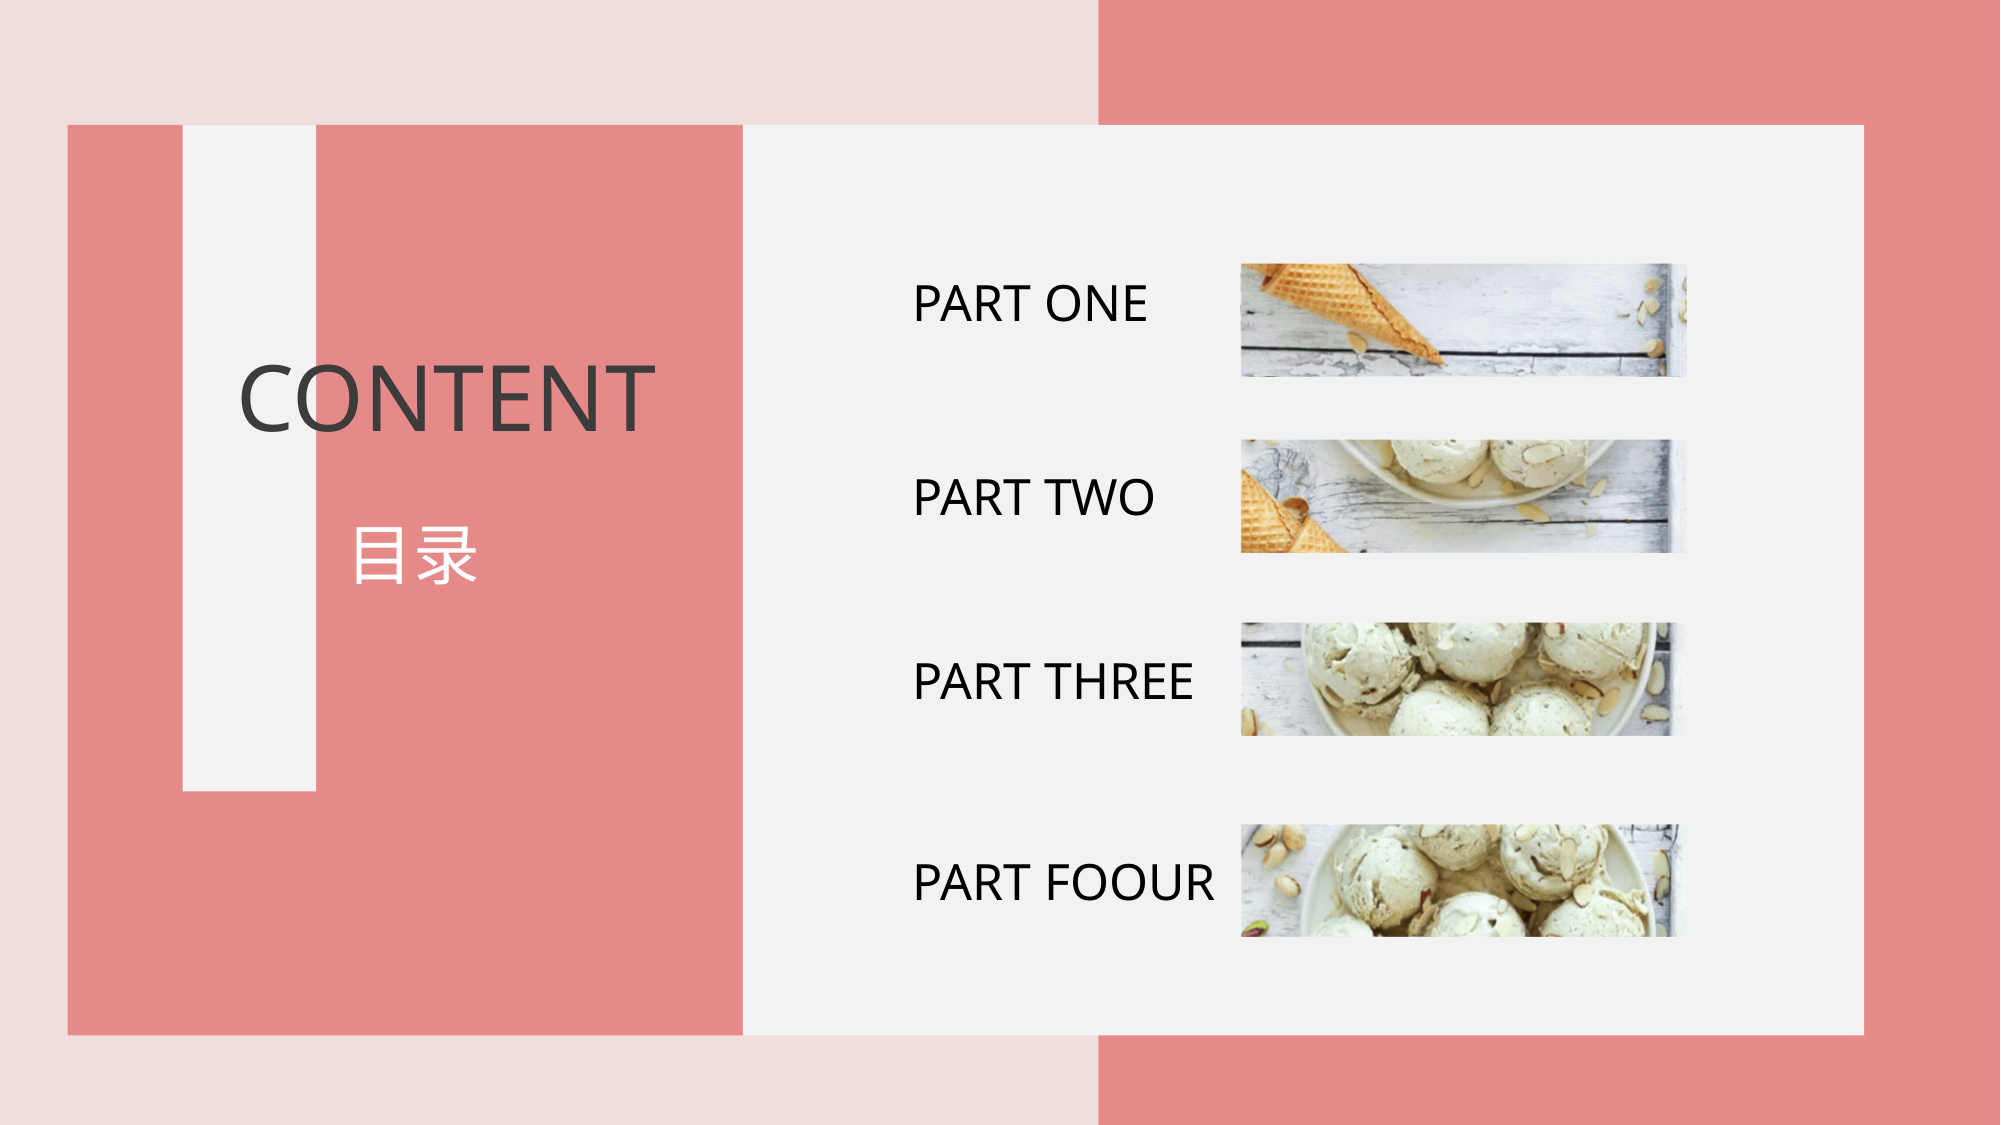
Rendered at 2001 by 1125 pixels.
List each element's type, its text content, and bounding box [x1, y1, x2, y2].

text_box PART TWO [897, 458, 1181, 533]
text_box PART ONE [897, 263, 1181, 339]
text_box [0, 0, 1098, 1125]
text_box CONTENT [221, 331, 733, 457]
picture [1241, 97, 1687, 1104]
text_box [182, 124, 317, 792]
text_box PART THREE [898, 642, 1241, 717]
text_box [67, 124, 742, 1036]
text_box [1098, 0, 2000, 1125]
text_box PART FOOUR [898, 842, 1241, 918]
text_box 目录 [331, 505, 496, 601]
text_box [742, 124, 1407, 1036]
text_box [1520, 124, 1865, 1036]
